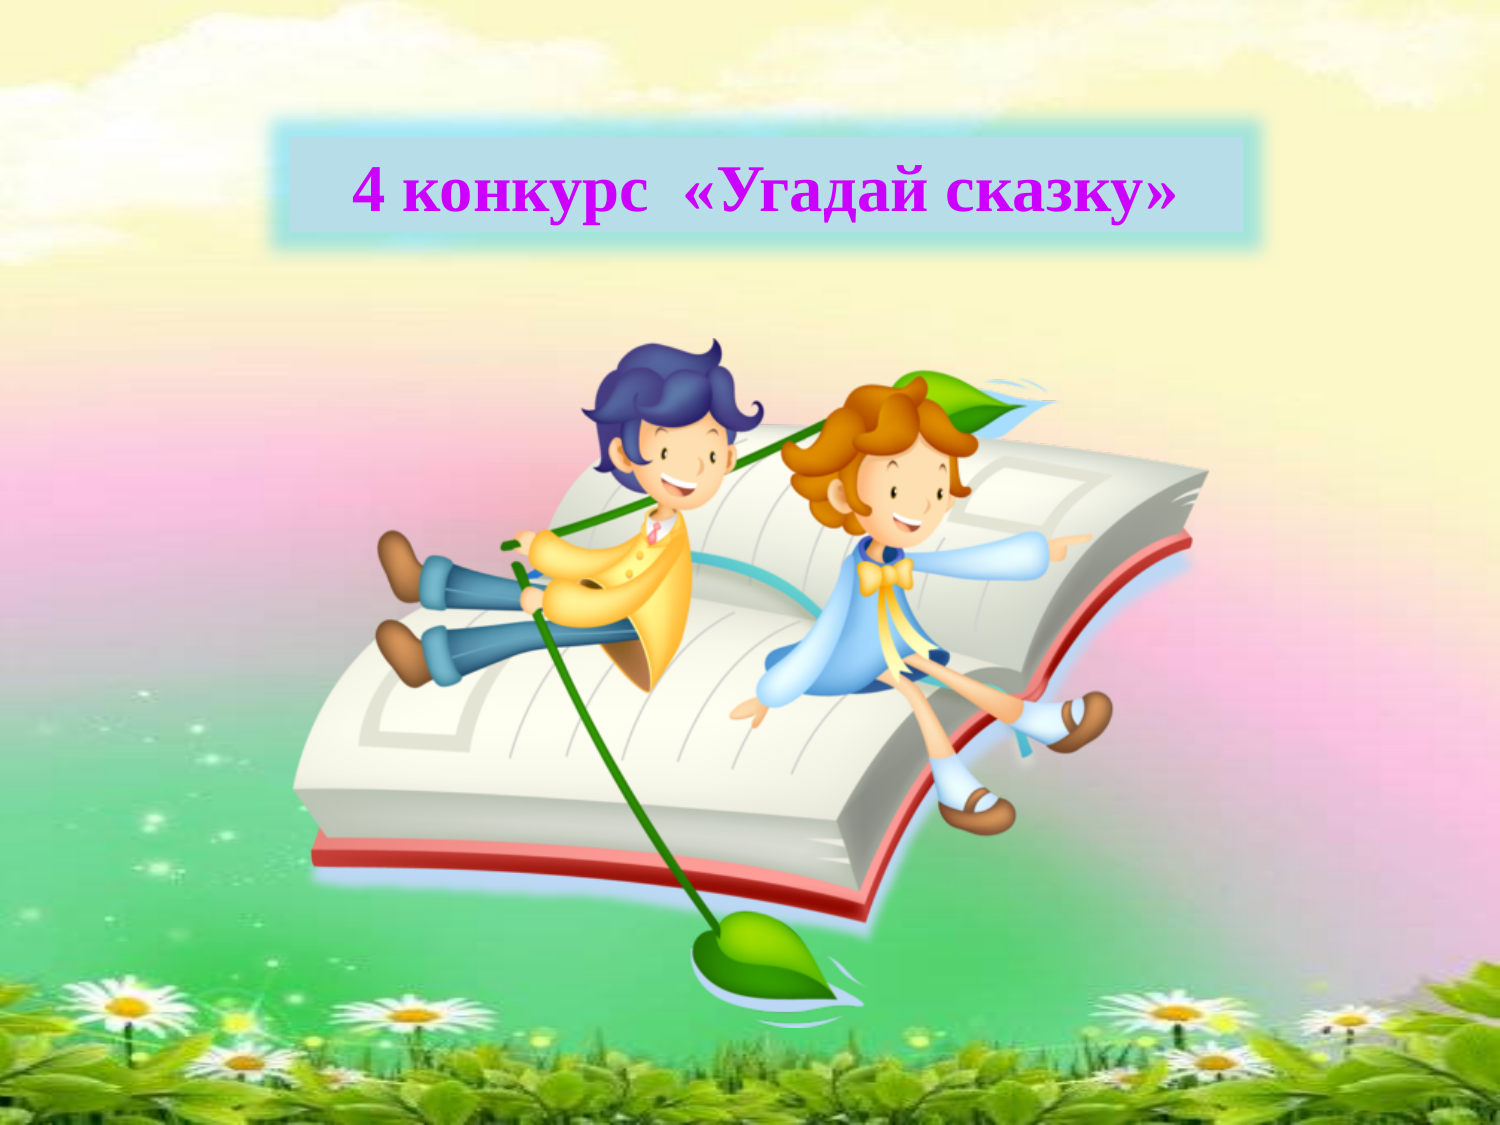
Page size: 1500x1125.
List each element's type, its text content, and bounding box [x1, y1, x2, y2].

text_box 4 конкурс «Угадай сказку» [289, 137, 1244, 232]
picture [0, 0, 1500, 1125]
